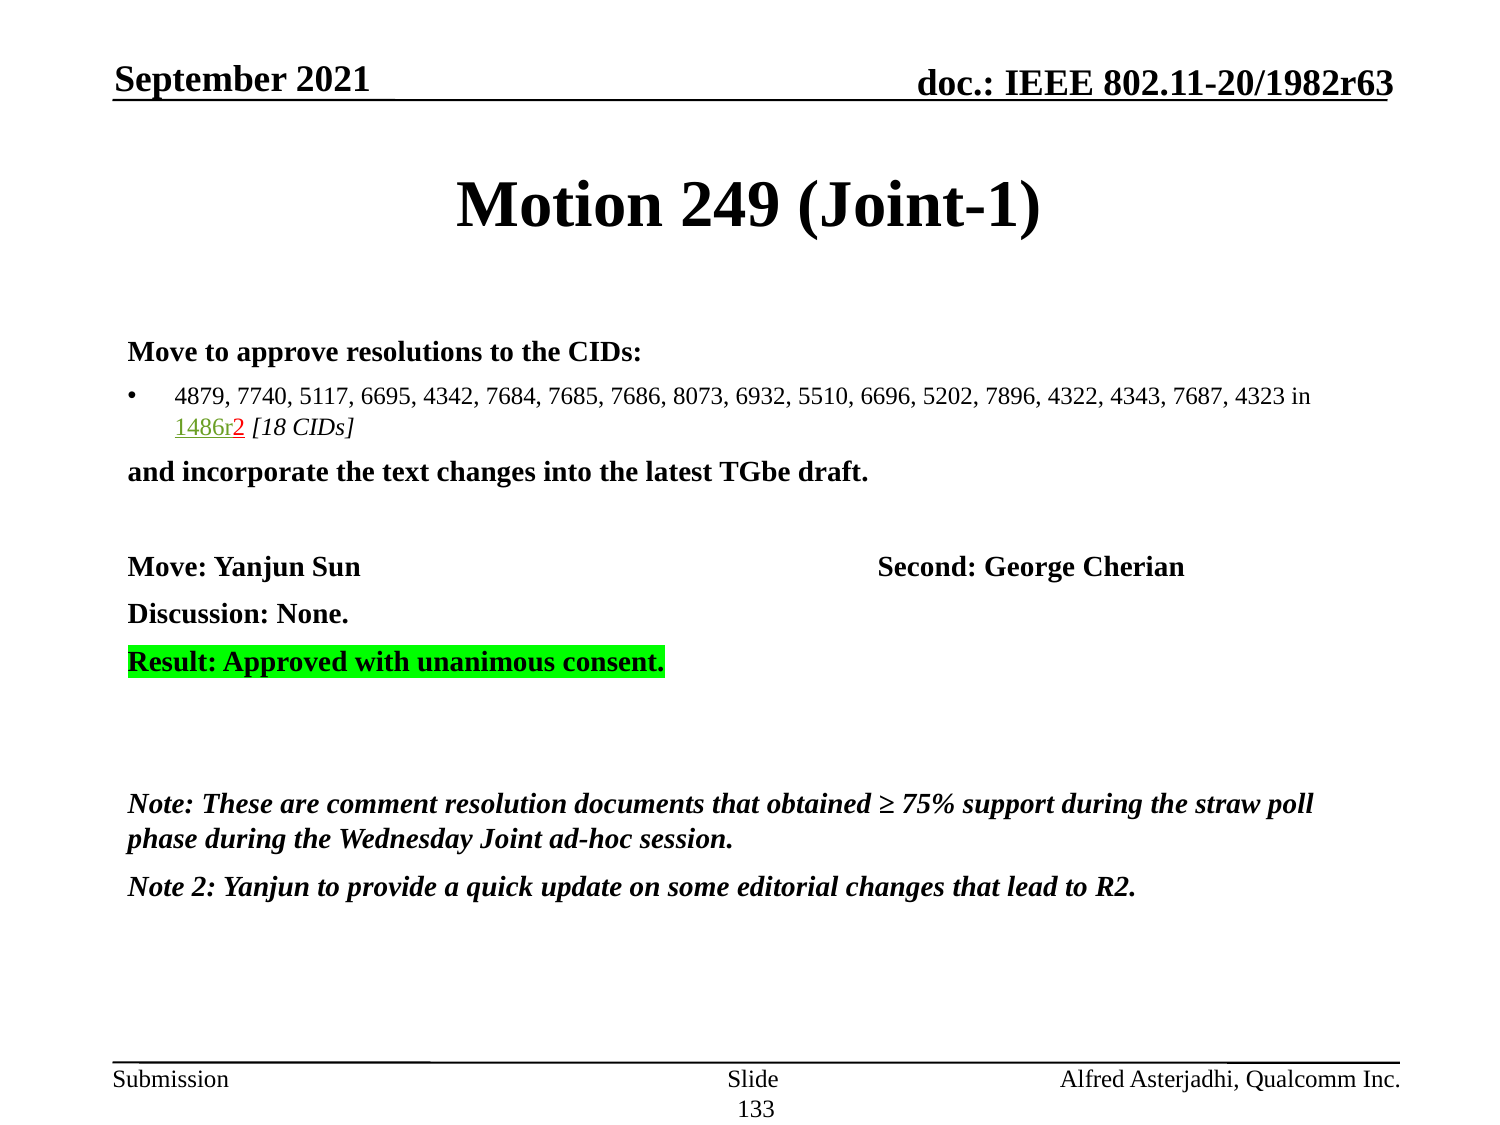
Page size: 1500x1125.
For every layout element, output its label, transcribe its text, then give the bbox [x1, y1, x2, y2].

slide_number Slide 133 [712, 1061, 800, 1123]
footer Alfred Asterjadhi, Qualcomm Inc. [878, 1061, 1402, 1093]
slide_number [114, 54, 423, 100]
title Motion 249 (Joint-1) [112, 112, 1388, 288]
list Move to approve resolutions to the CIDs: 4879, 7740, 5117, 6695, 4342, 7684, 7685, 7686, 8073, 6932, 5510, 6696, 5202, 7896, 4322, 4343, 7687, 4323 in 1486r2 [18 CIDs] and incorporate the text changes into the latest TGbe draft. Move: Yanjun Sun Second: George Cherian Discussion: None. Result: Approved with unanimous consent. Note: These are comment resolution documents that obtained ≥ 75% support during the straw poll phase during the Wednesday Joint ad-hoc session. Note 2: Yanjun to provide a quick update on some editorial changes that lead to R2. [112, 324, 1388, 1063]
